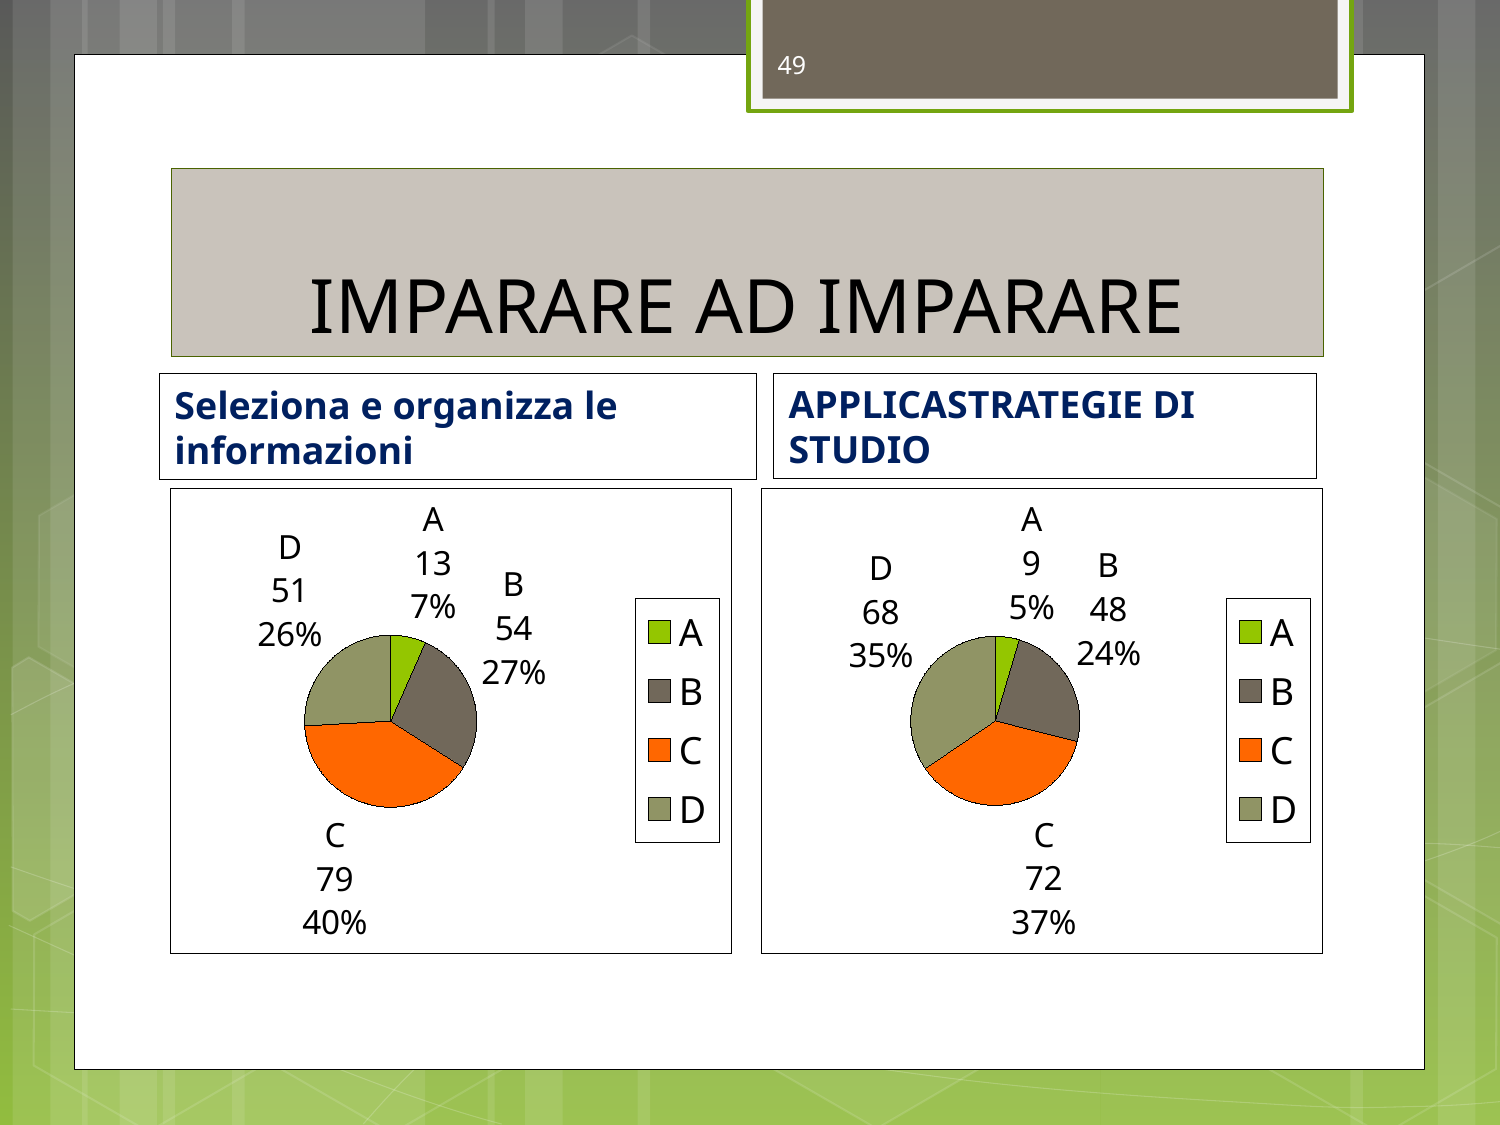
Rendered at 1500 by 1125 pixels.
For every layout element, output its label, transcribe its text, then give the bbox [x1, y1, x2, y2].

title IMPARARE AD IMPARARE [171, 168, 1324, 357]
chart [170, 487, 733, 954]
slide_number 49 [762, 36, 982, 97]
chart [761, 487, 1324, 954]
list Seleziona e organizza le informazioni [159, 373, 757, 480]
list APPLICASTRATEGIE DI STUDIO [773, 373, 1317, 479]
